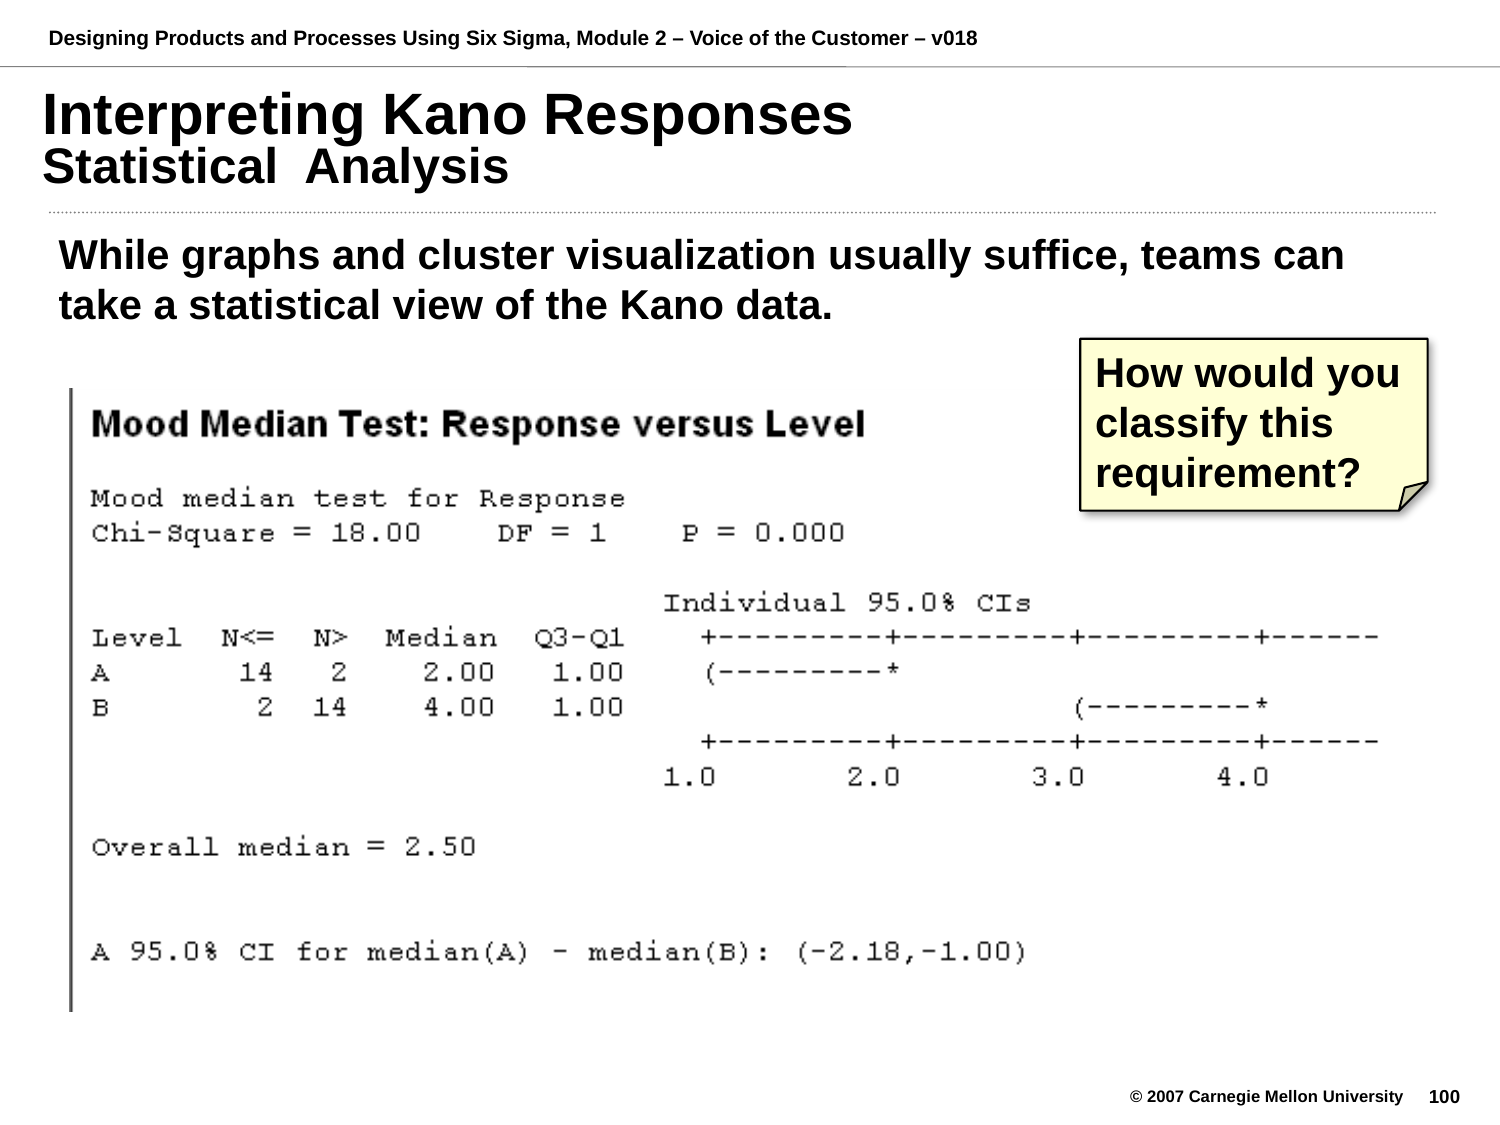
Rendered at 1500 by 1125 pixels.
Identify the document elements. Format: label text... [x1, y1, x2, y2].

title Interpreting Kano Responses Statistical Analysis [42, 89, 1438, 195]
picture [69, 388, 1415, 1012]
text_box How would you classify this requirement? [1080, 338, 1428, 491]
text_box While graphs and cluster visualization usually suffice, teams can take a statistical view of the Kano data. [43, 220, 1399, 336]
